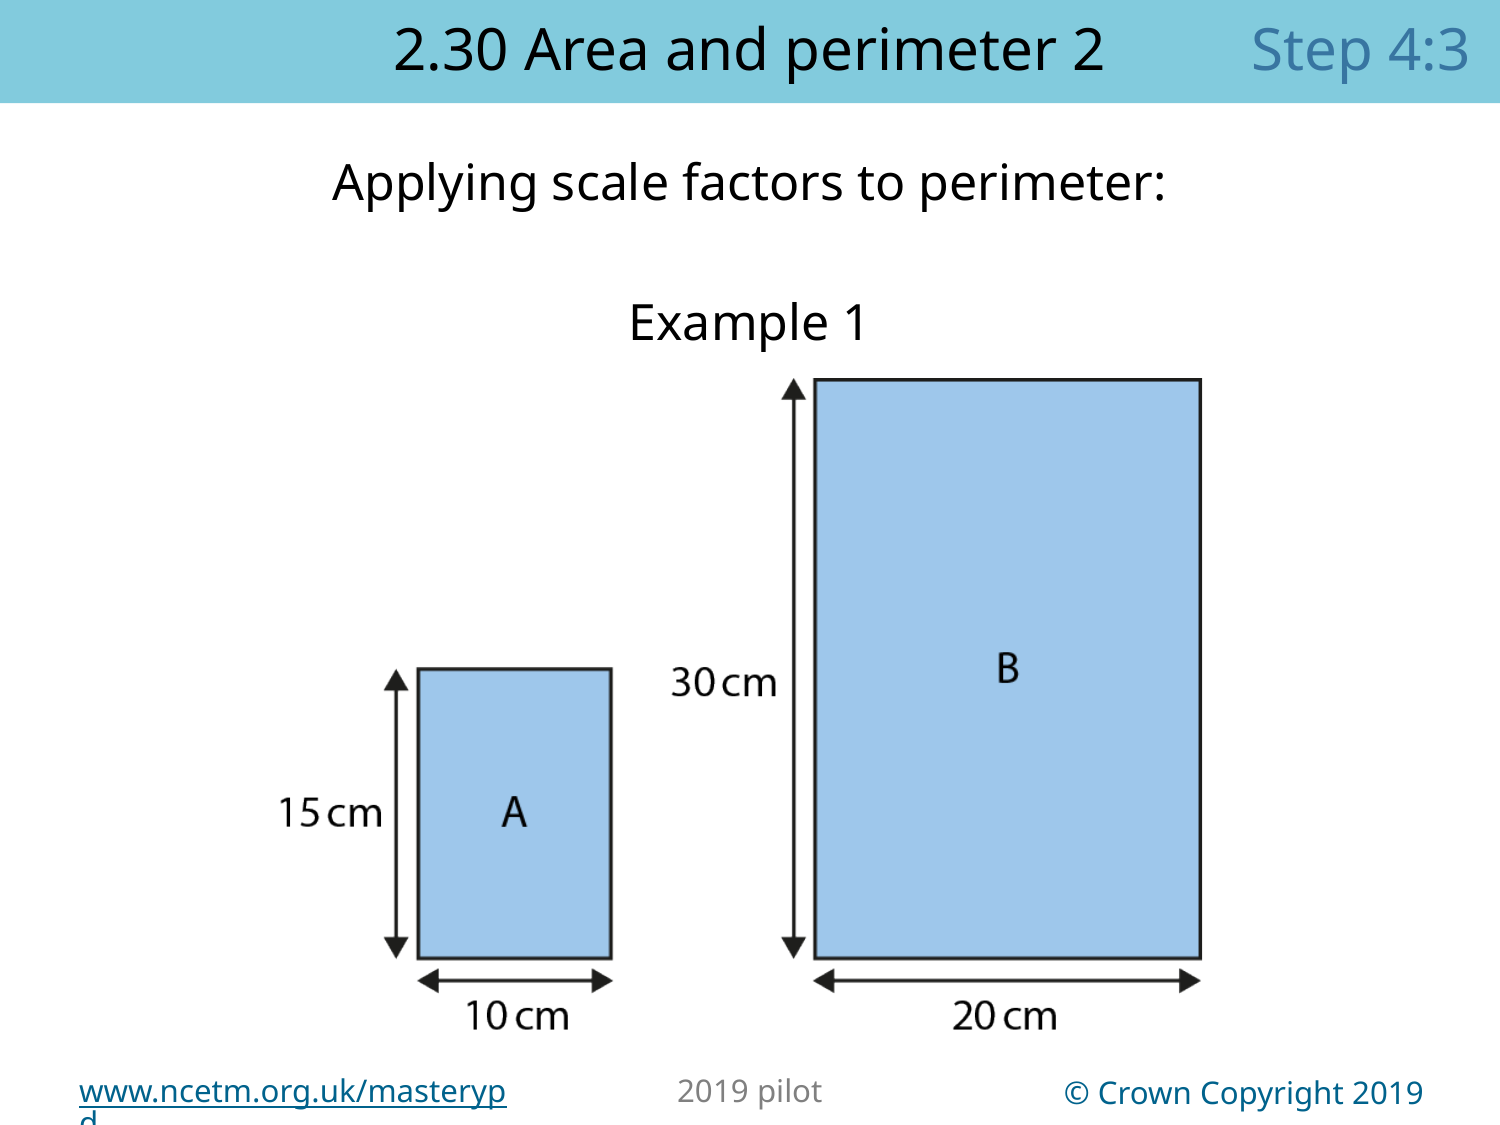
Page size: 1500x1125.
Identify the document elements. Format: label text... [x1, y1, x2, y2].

list Step 4:3 [0, 0, 1500, 104]
picture [246, 378, 1254, 1041]
text_box Applying scale factors to perimeter: [45, 143, 1455, 218]
text_box Example 1 [45, 282, 1455, 358]
